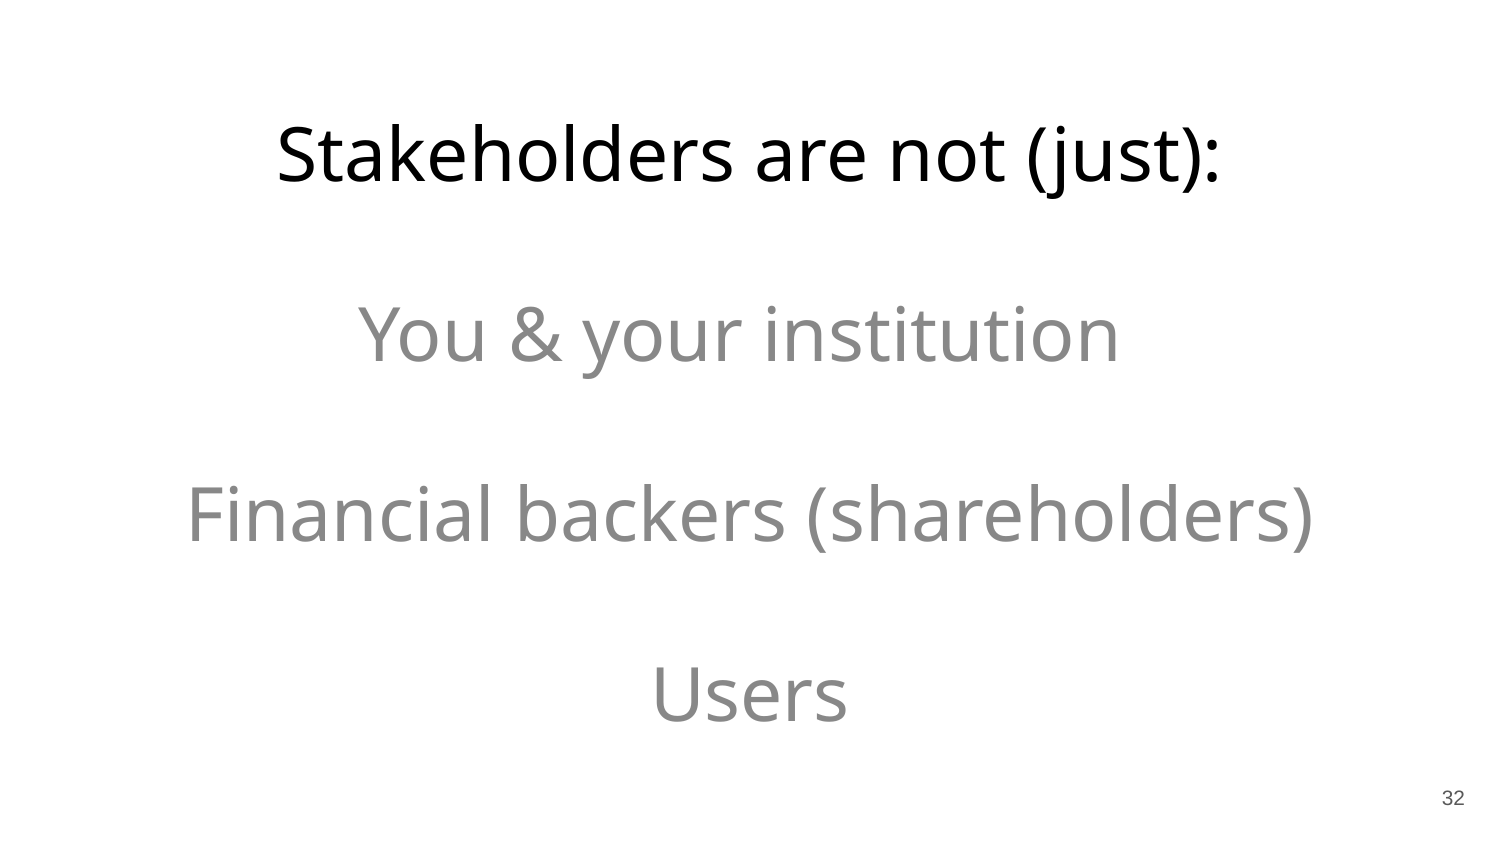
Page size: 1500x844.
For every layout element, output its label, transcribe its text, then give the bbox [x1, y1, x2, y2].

title Stakeholders are not (just): You & your institution Financial backers (shareholders) Users [51, 352, 1449, 491]
slide_number 32 [1389, 764, 1480, 830]
